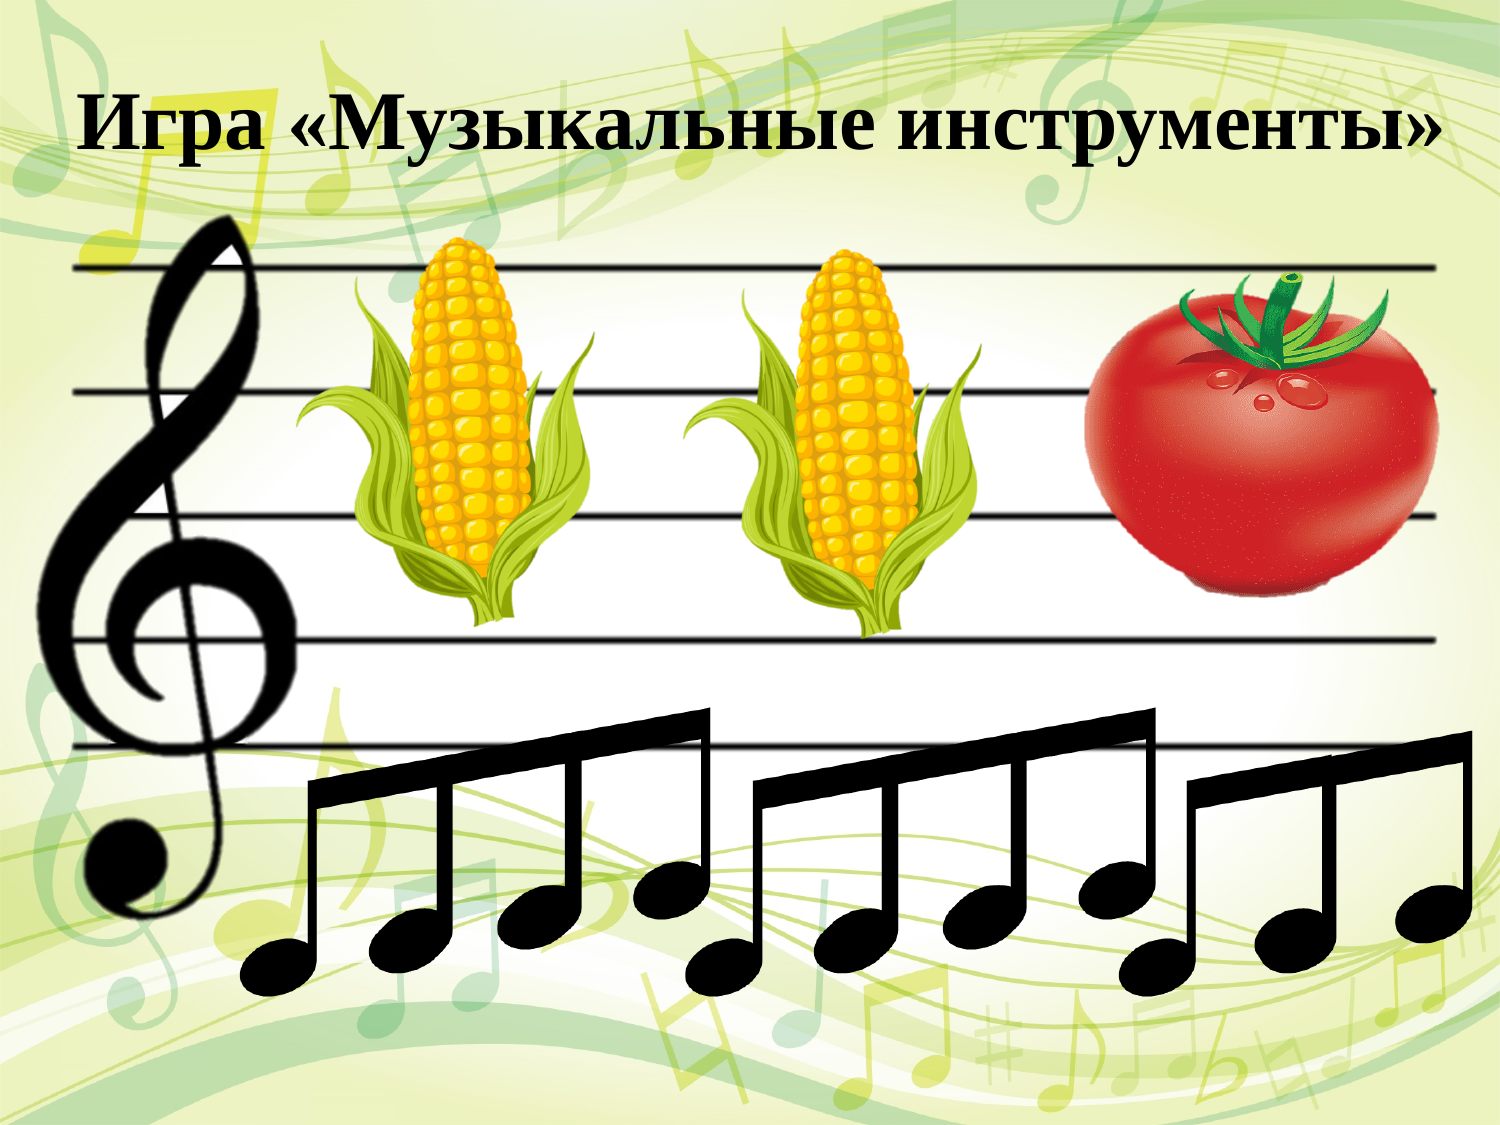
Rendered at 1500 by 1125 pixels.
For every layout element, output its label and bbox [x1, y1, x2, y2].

picture [0, 0, 1500, 1125]
text_box [234, 613, 674, 1125]
text_box [679, 656, 1184, 1125]
text_box [1188, 697, 1500, 1125]
